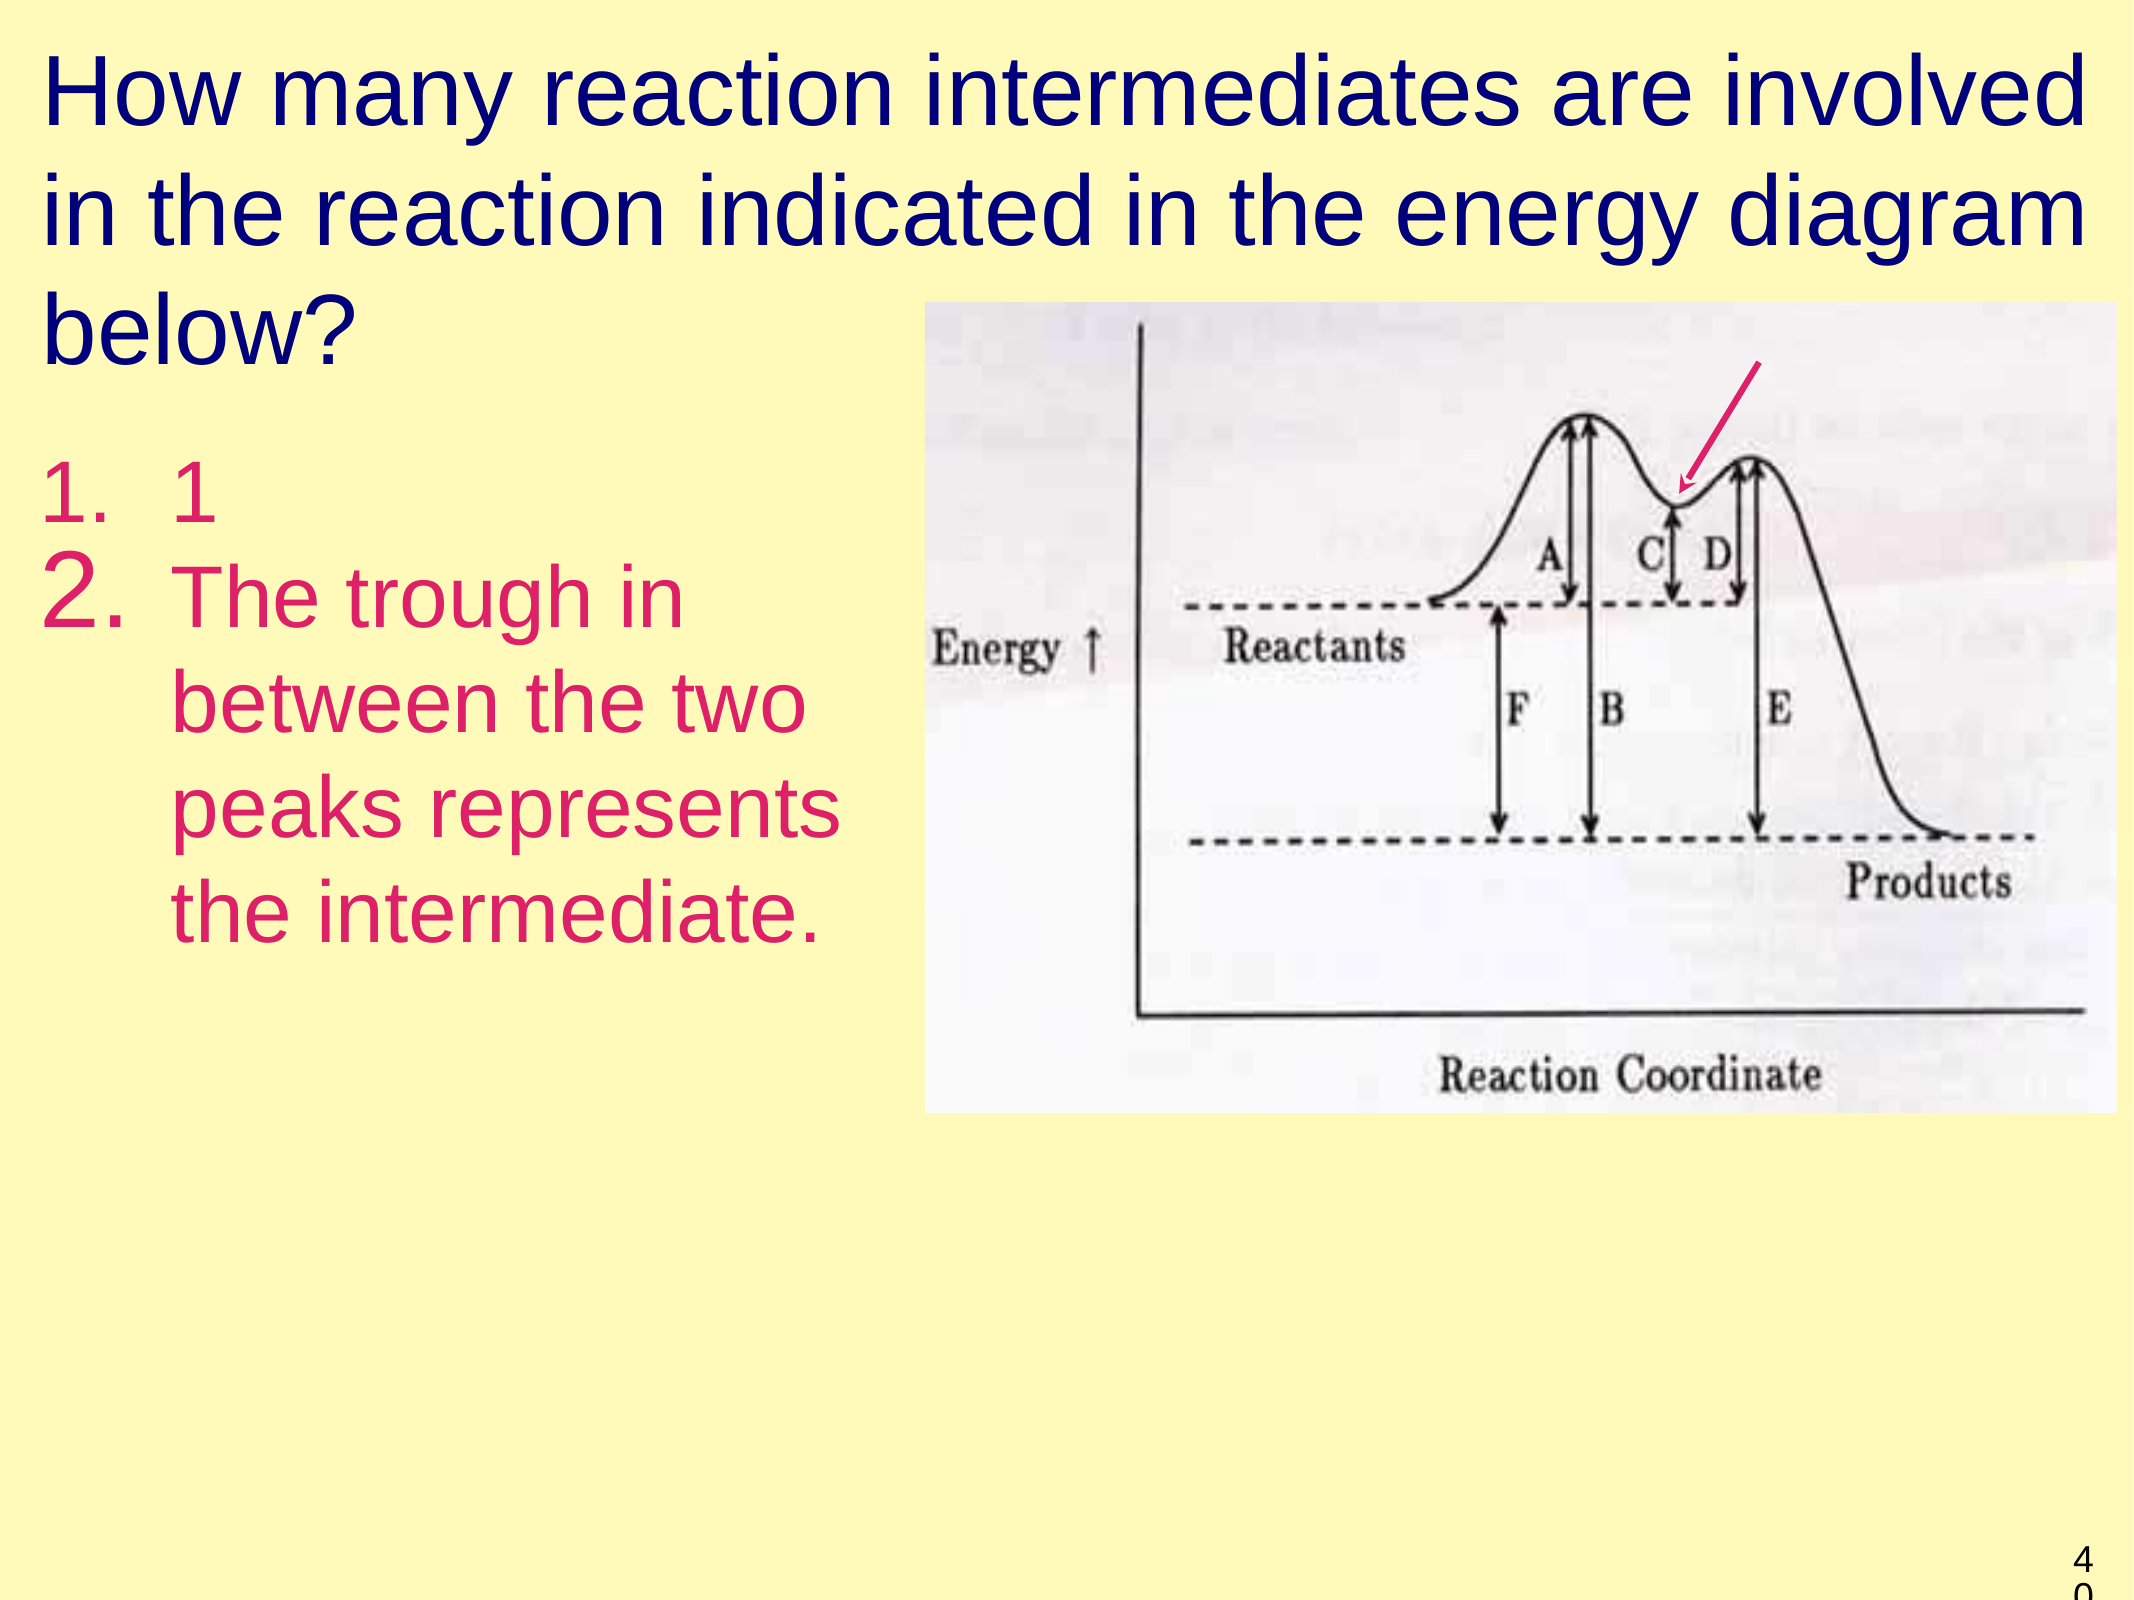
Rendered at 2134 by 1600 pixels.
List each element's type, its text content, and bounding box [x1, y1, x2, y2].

list 1 The trough in between the two peaks represents the intermediate. [30, 426, 913, 1586]
picture [924, 301, 2117, 1113]
title How many reaction intermediates are involved in the reaction indicated in the energy diagram below? [32, 16, 2113, 416]
slide_number 40 [2057, 1526, 2120, 1586]
